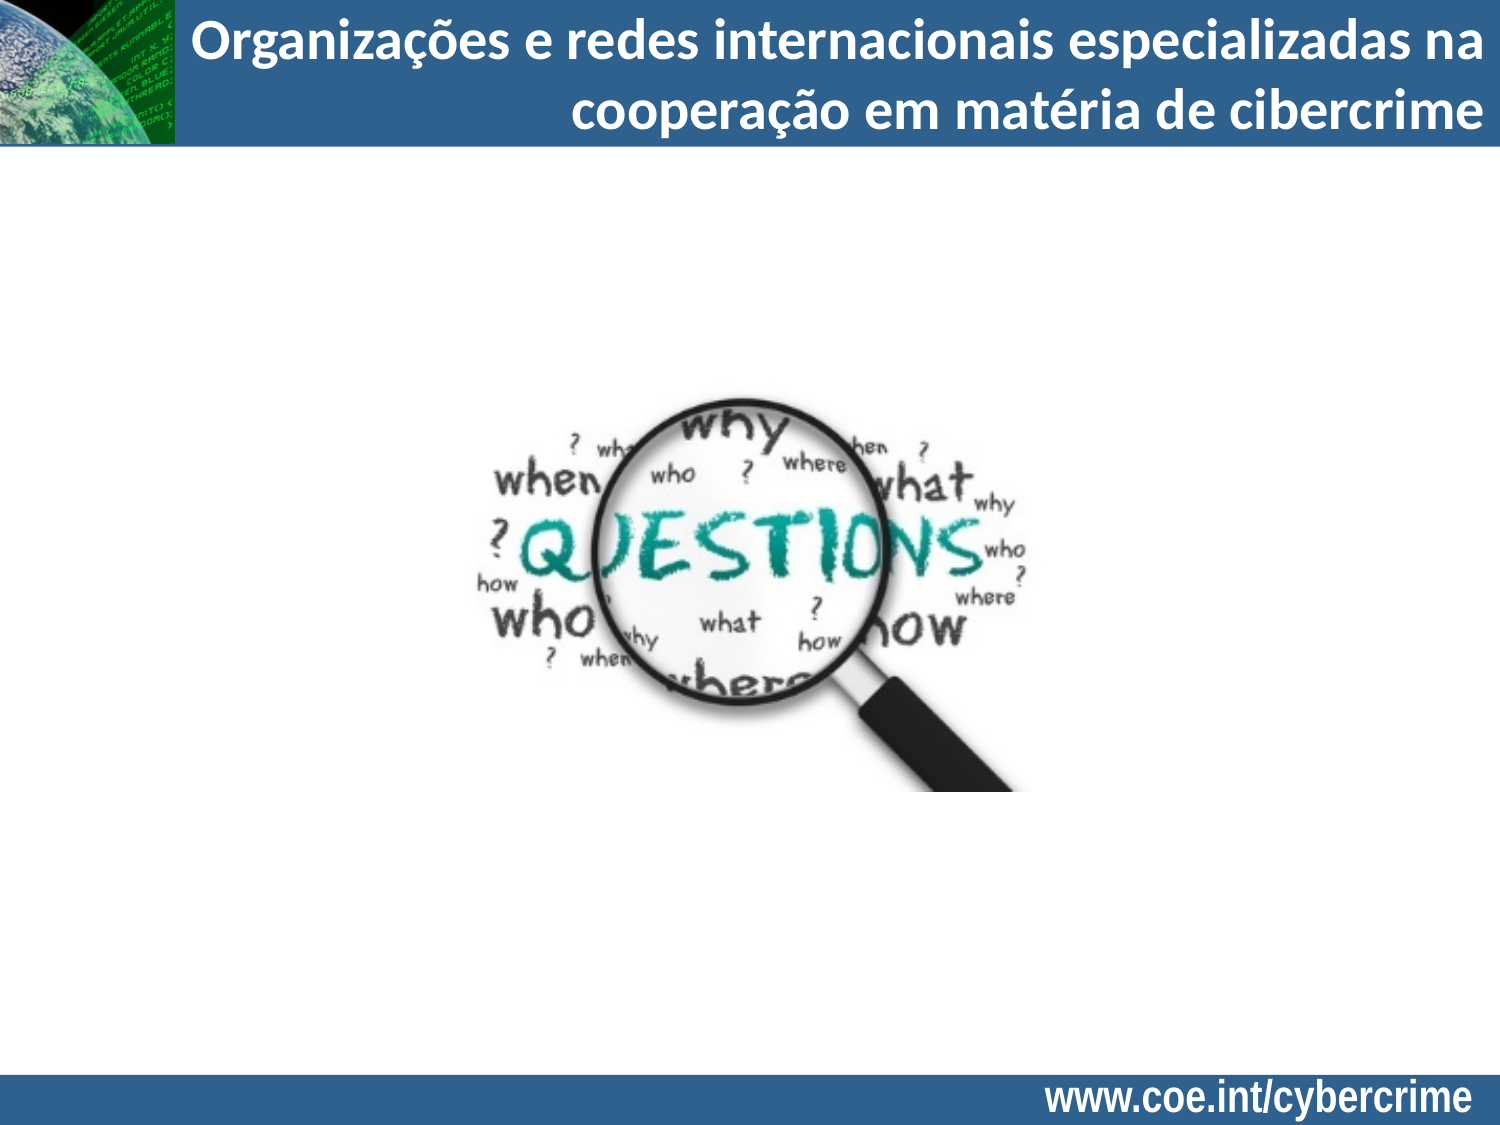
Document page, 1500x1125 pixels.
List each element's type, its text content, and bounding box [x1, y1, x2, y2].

text_box [0, 1073, 1030, 1125]
text_box Organizações e redes internacionais especializadas na cooperação em matéria de cibercrime [177, 0, 1500, 149]
picture [443, 332, 1057, 793]
picture [0, 0, 175, 144]
text_box www.coe.int/cybercrime [1030, 1059, 1500, 1125]
